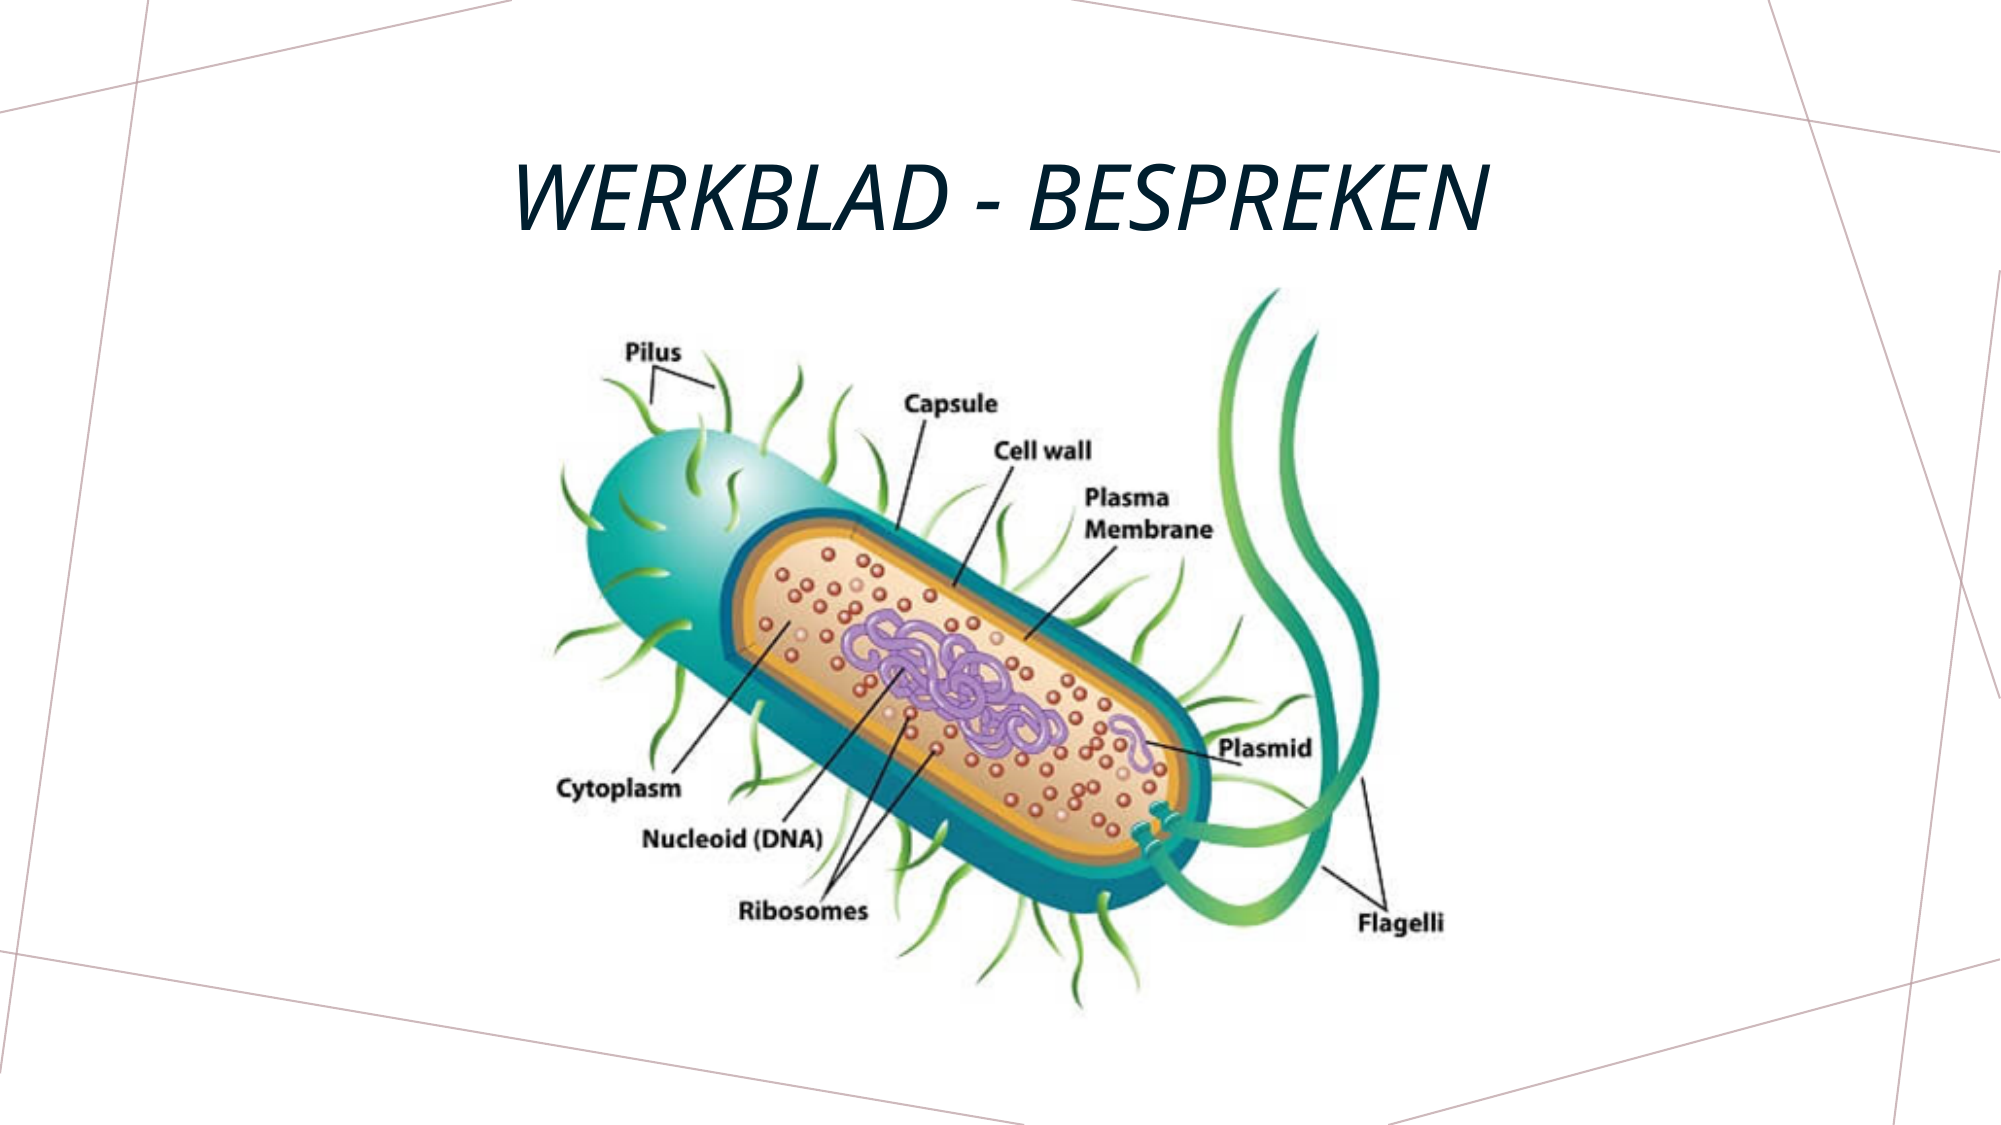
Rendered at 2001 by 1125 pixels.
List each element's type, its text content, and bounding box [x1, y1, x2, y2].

title Werkblad - Bespreken [187, 87, 1813, 315]
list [529, 257, 1470, 1023]
